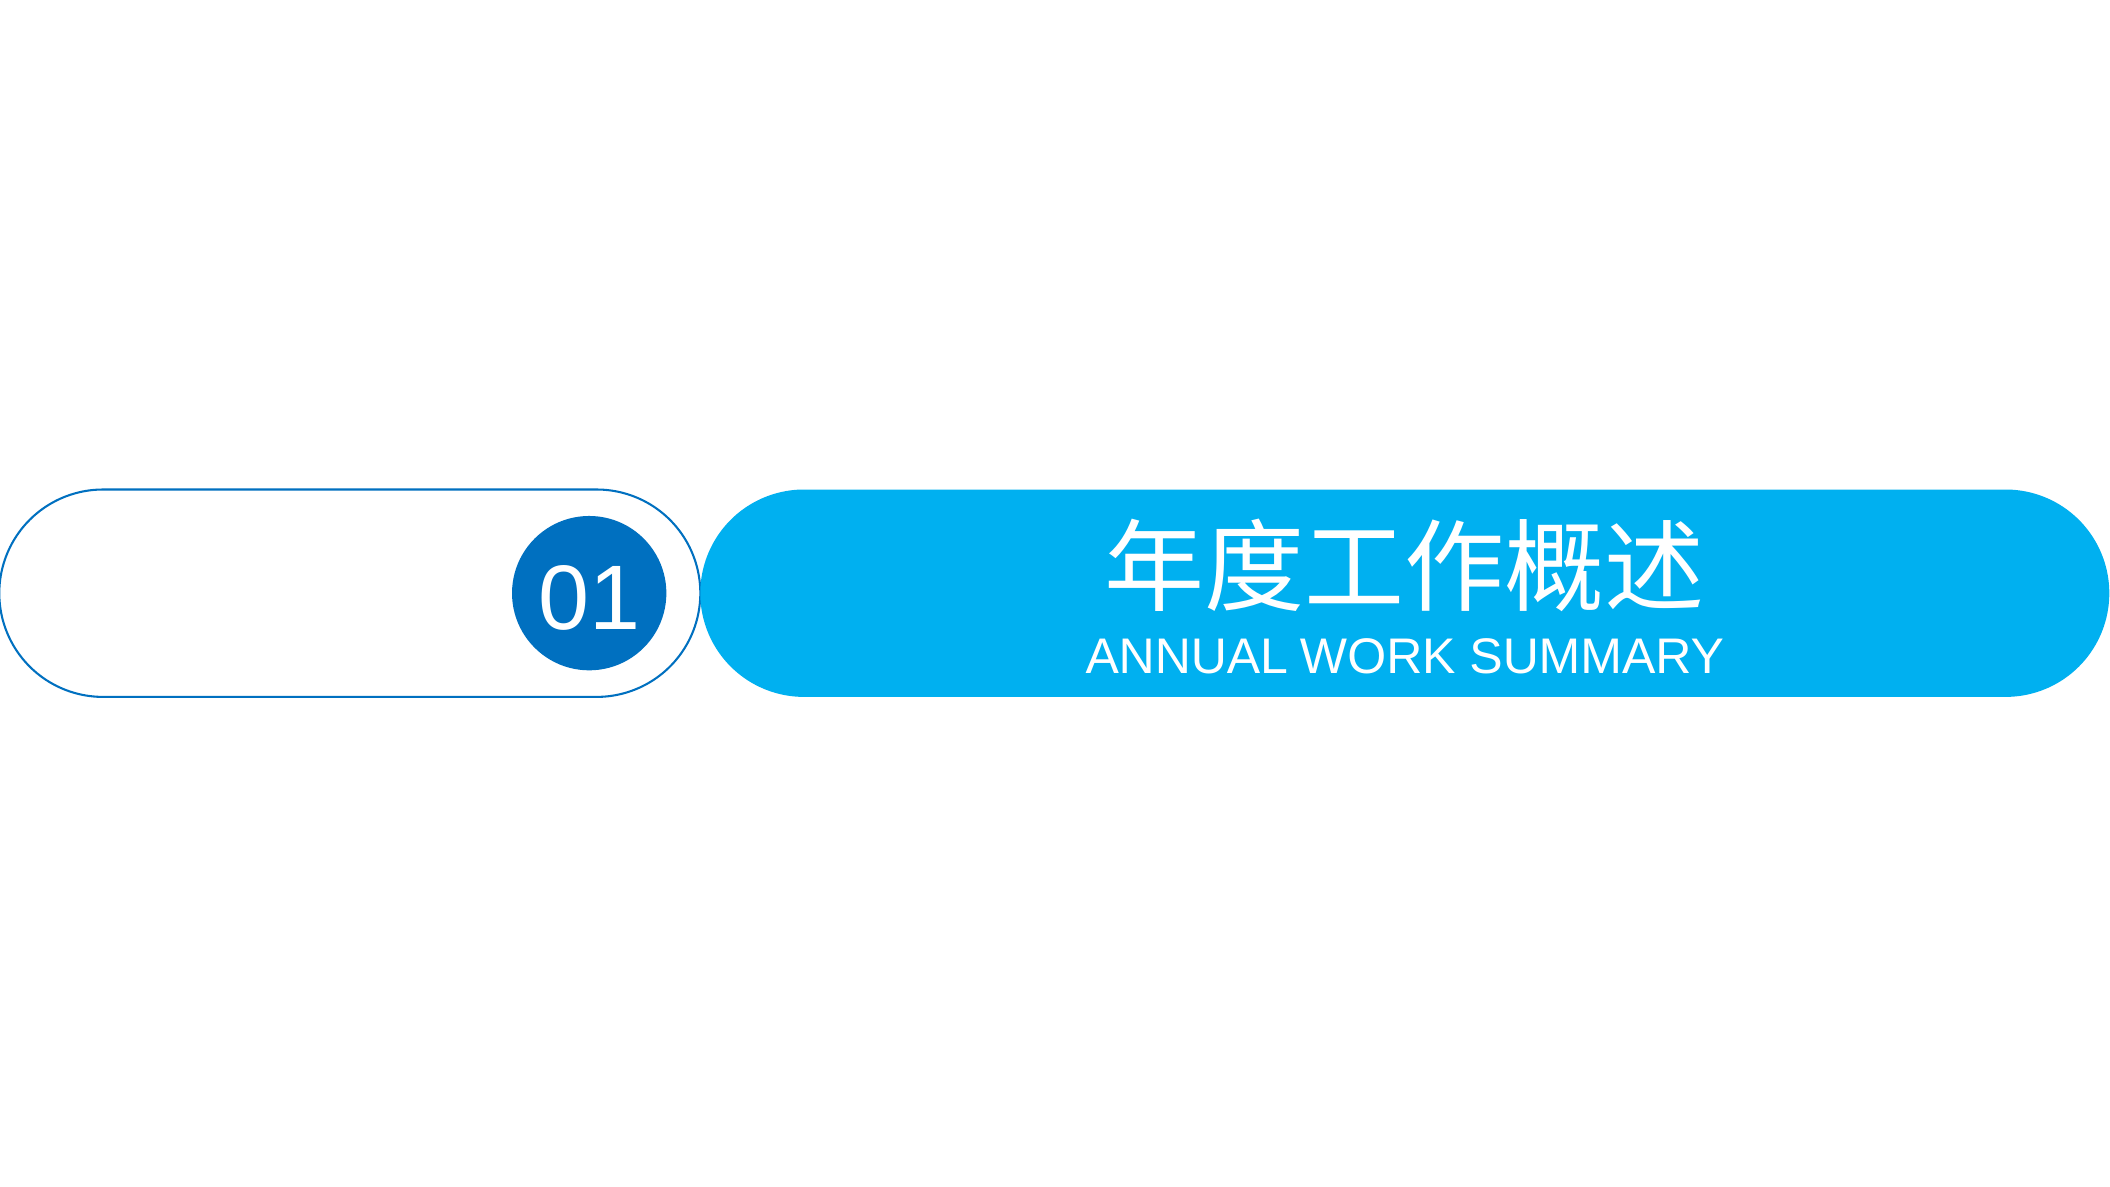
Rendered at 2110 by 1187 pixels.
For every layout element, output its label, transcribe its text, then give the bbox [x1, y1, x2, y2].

text_box 01 [510, 514, 668, 672]
text_box [0, 488, 700, 698]
text_box [699, 488, 2110, 698]
